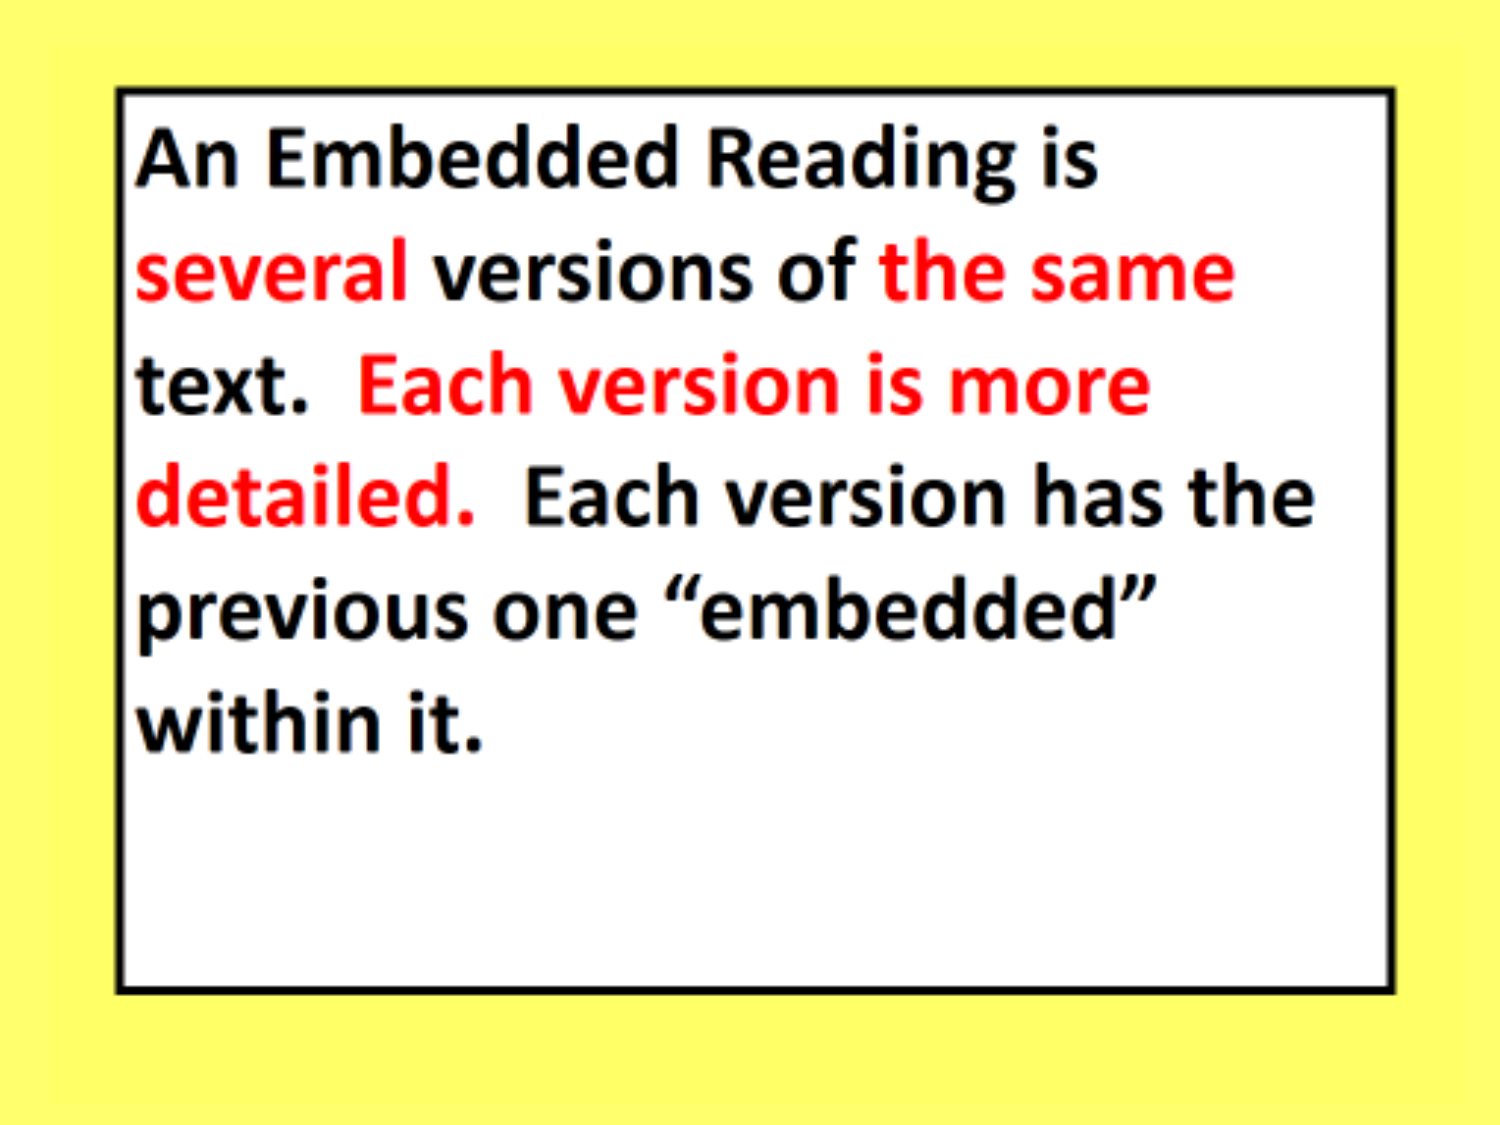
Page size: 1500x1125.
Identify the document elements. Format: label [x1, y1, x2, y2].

list [49, 44, 1463, 1105]
